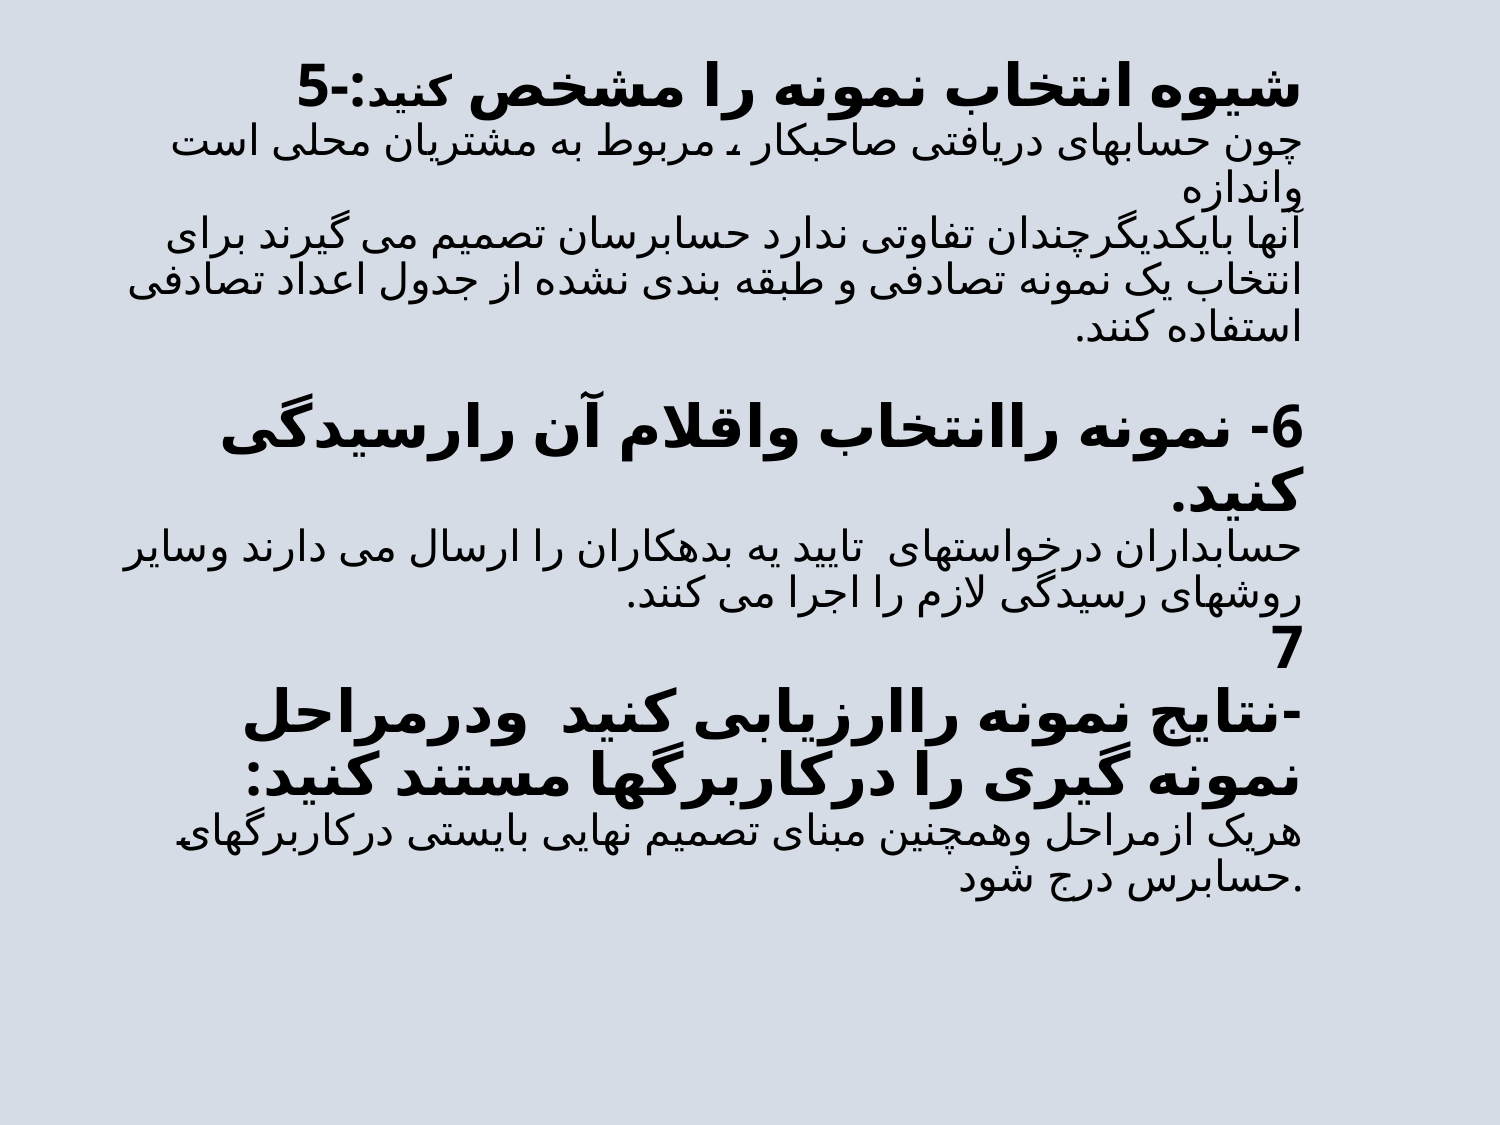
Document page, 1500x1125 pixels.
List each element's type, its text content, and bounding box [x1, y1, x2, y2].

title 5-شیوه انتخاب نمونه را مشخص کنید: چون حسابهای دریافتی صاحبکار ، مربوط به مشتریان محلی است واندازه آنها بایکدیگرچندان تفاوتی ندارد حسابرسان تصمیم می گیرند برای انتخاب یک نمونه تصادفی و طبقه بندی نشده از جدول اعداد تصادفی استفاده کنند. 6- نمونه راانتخاب واقلام آن رارسیدگی کنید. حسابداران درخواستهای تایید یه بدهکاران را ارسال می دارند وسایر روشهای رسیدگی لازم را اجرا می کنند. 7 -نتایج نمونه راارزیابی کنید ودرمراحل نمونه گیری را درکاربرگها مستند کنید: هریک ازمراحل وهمچنین مبنای تصمیم نهایی بایستی درکاربرگهای حسابرس درج شود. [93, 46, 1319, 961]
